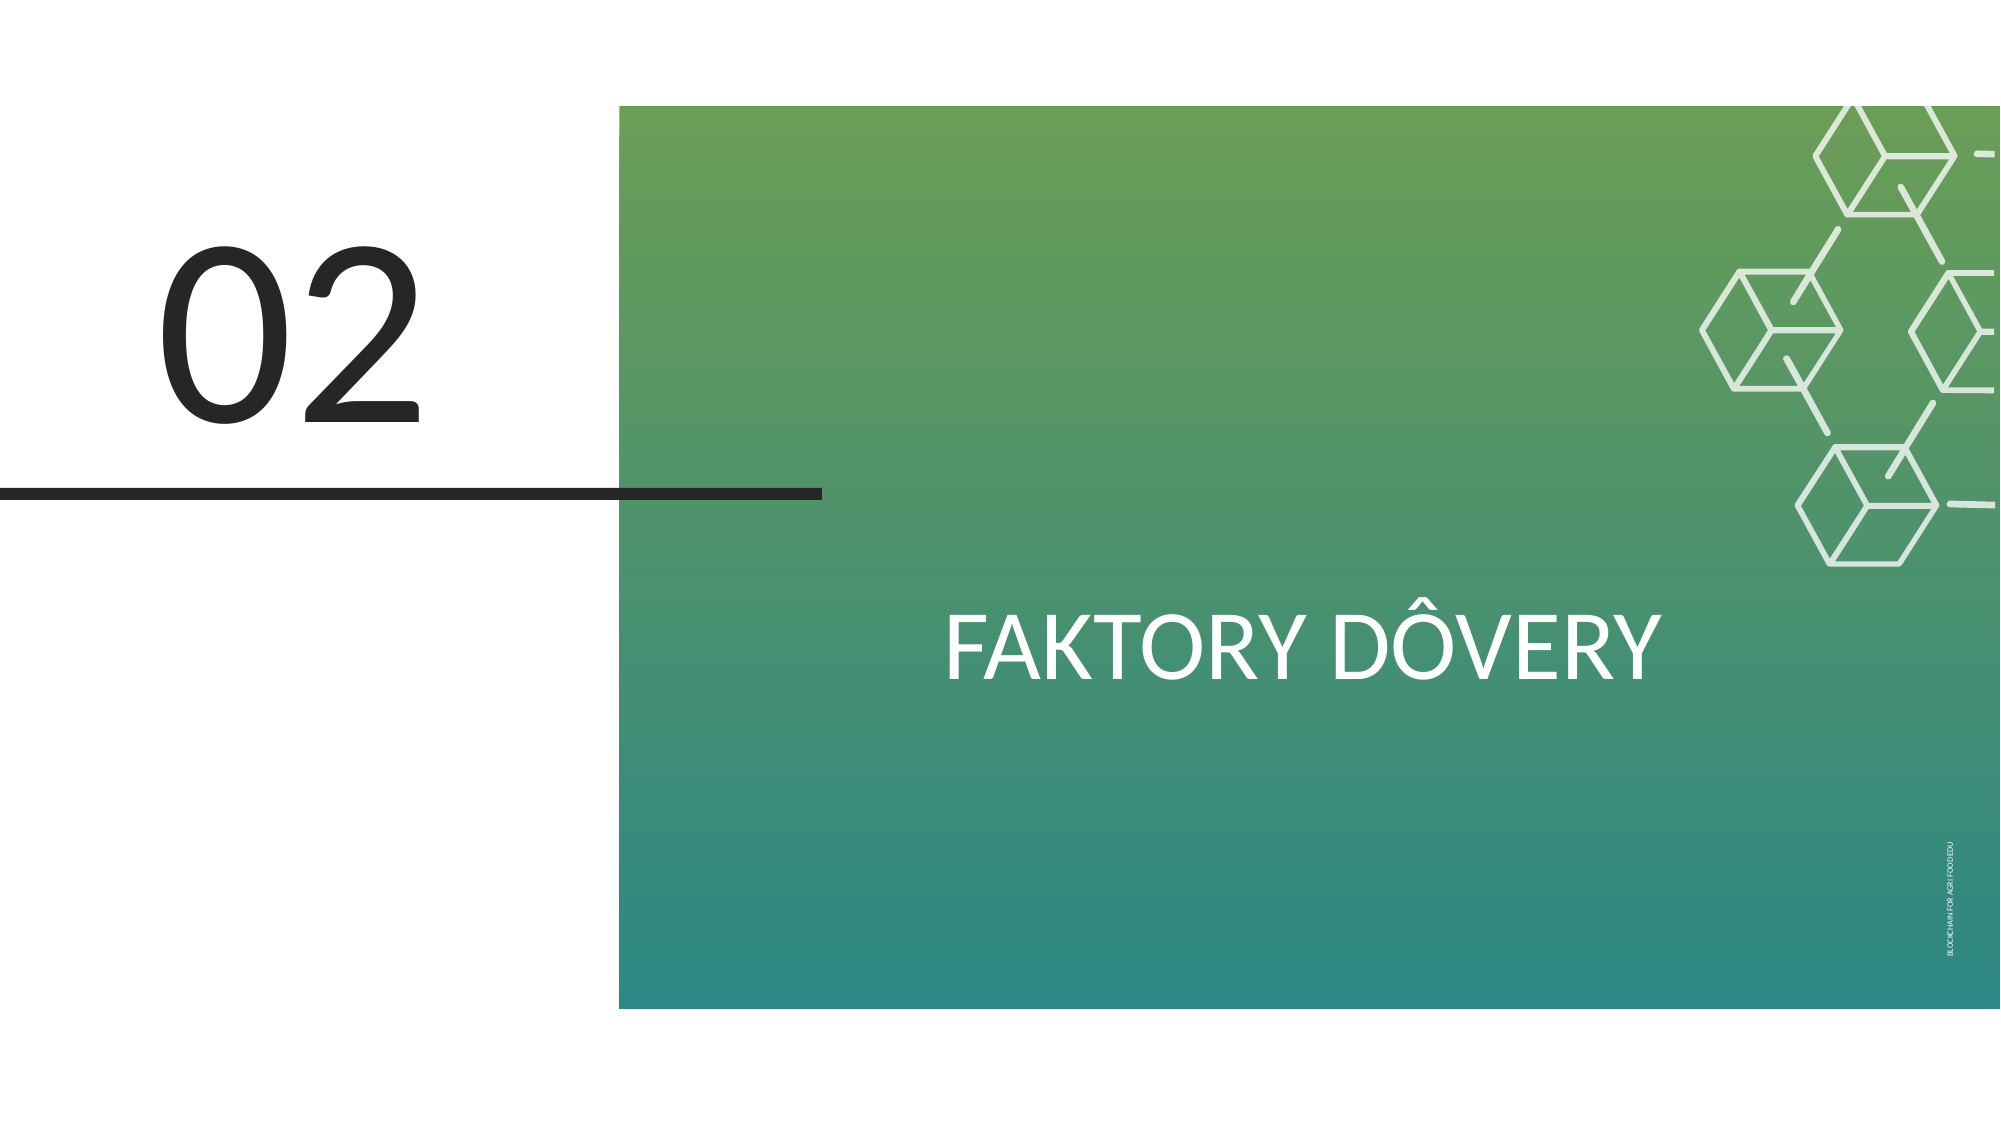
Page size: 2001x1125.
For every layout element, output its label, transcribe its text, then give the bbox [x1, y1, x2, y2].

list 02 [141, 180, 481, 277]
list FAKTORY DÔVERY [928, 585, 1915, 956]
